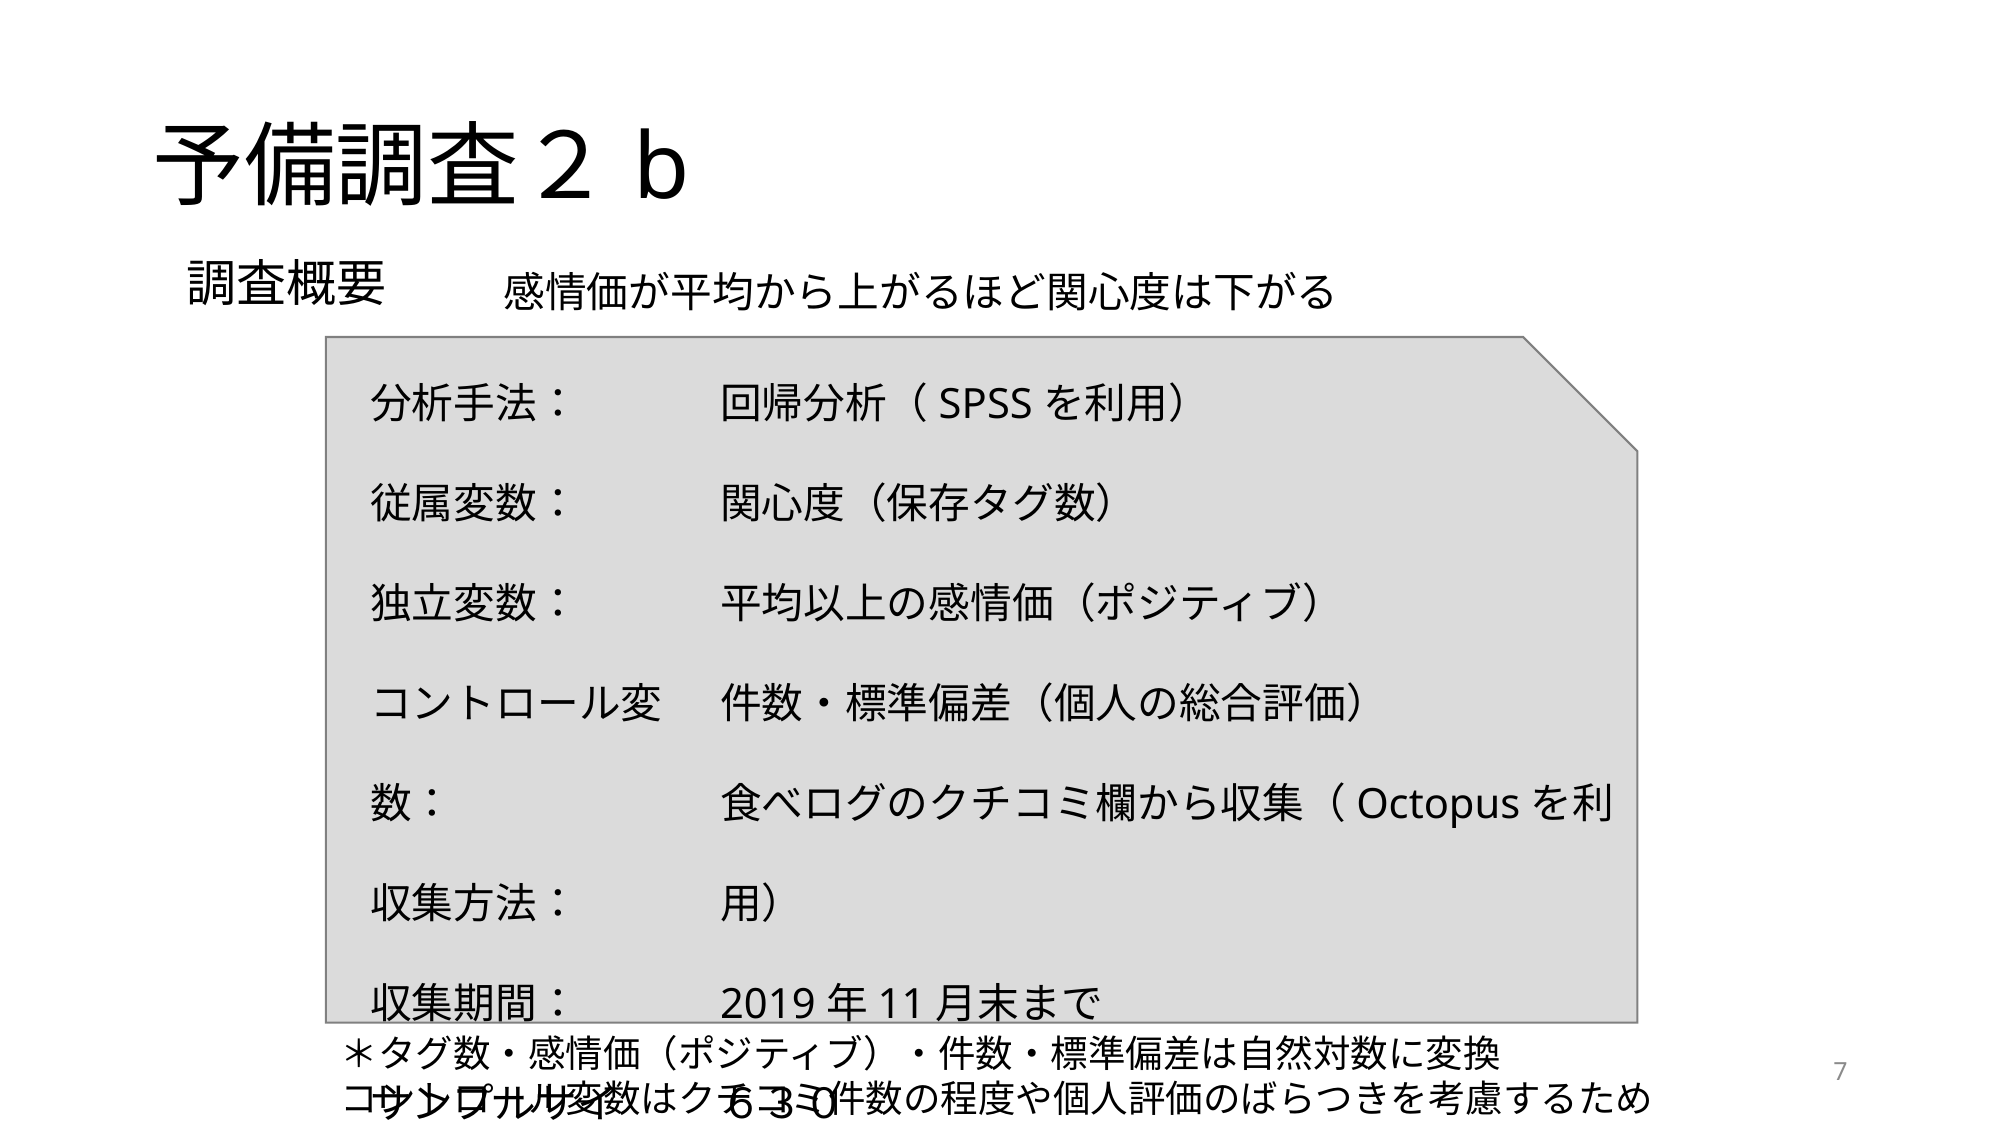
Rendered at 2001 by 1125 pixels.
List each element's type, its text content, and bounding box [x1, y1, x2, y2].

text_box 感情価が平均から上がるほど関心度は下がる [488, 258, 1396, 319]
text_box 調査概要 [171, 243, 404, 319]
slide_number 7 [1698, 1042, 1863, 1103]
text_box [325, 319, 1638, 1024]
text_box ＊タグ数・感情価（ポジティブ）・件数・標準偏差は自然対数に変換 コントロール変数はクチコミ件数の程度や個人評価のばらつきを考慮するためのもの [325, 1022, 1698, 1125]
title 予備調査２b [137, 59, 1863, 278]
